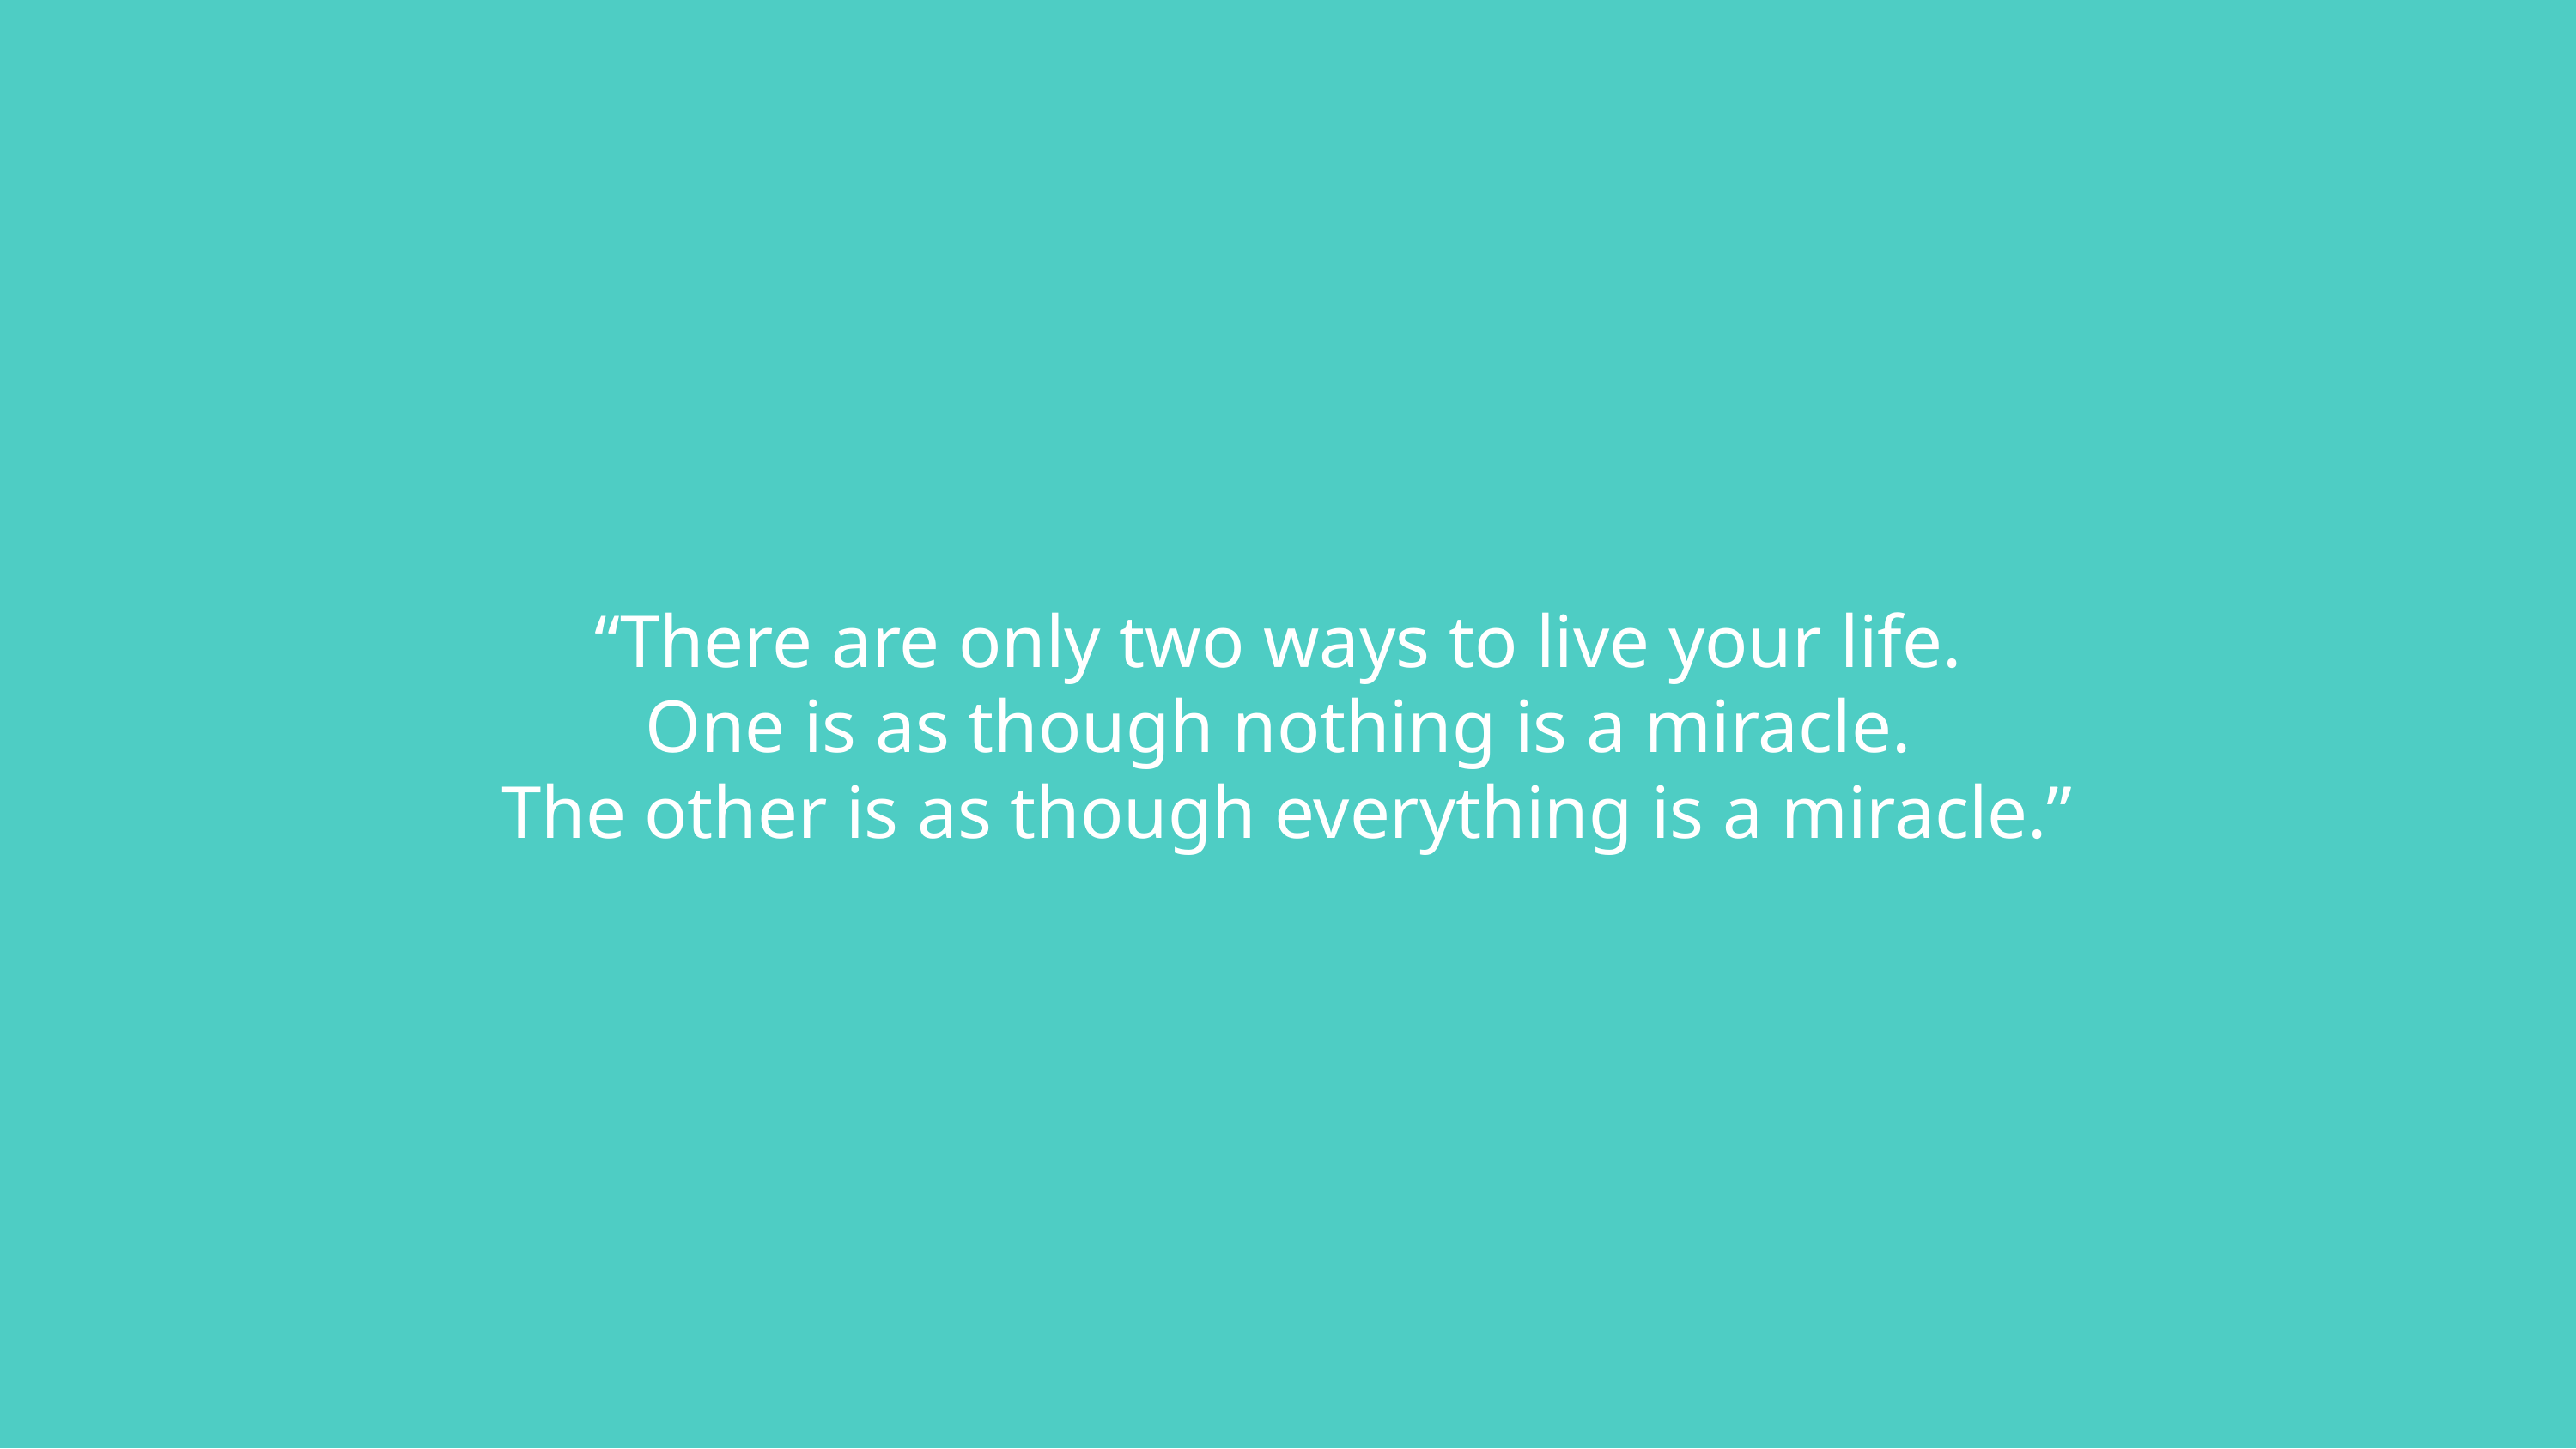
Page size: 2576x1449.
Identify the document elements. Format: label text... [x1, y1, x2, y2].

list “There are only two ways to live your life. One is as though nothing is a miracle. The other is as though everything is a miracle.” [328, 461, 2248, 987]
